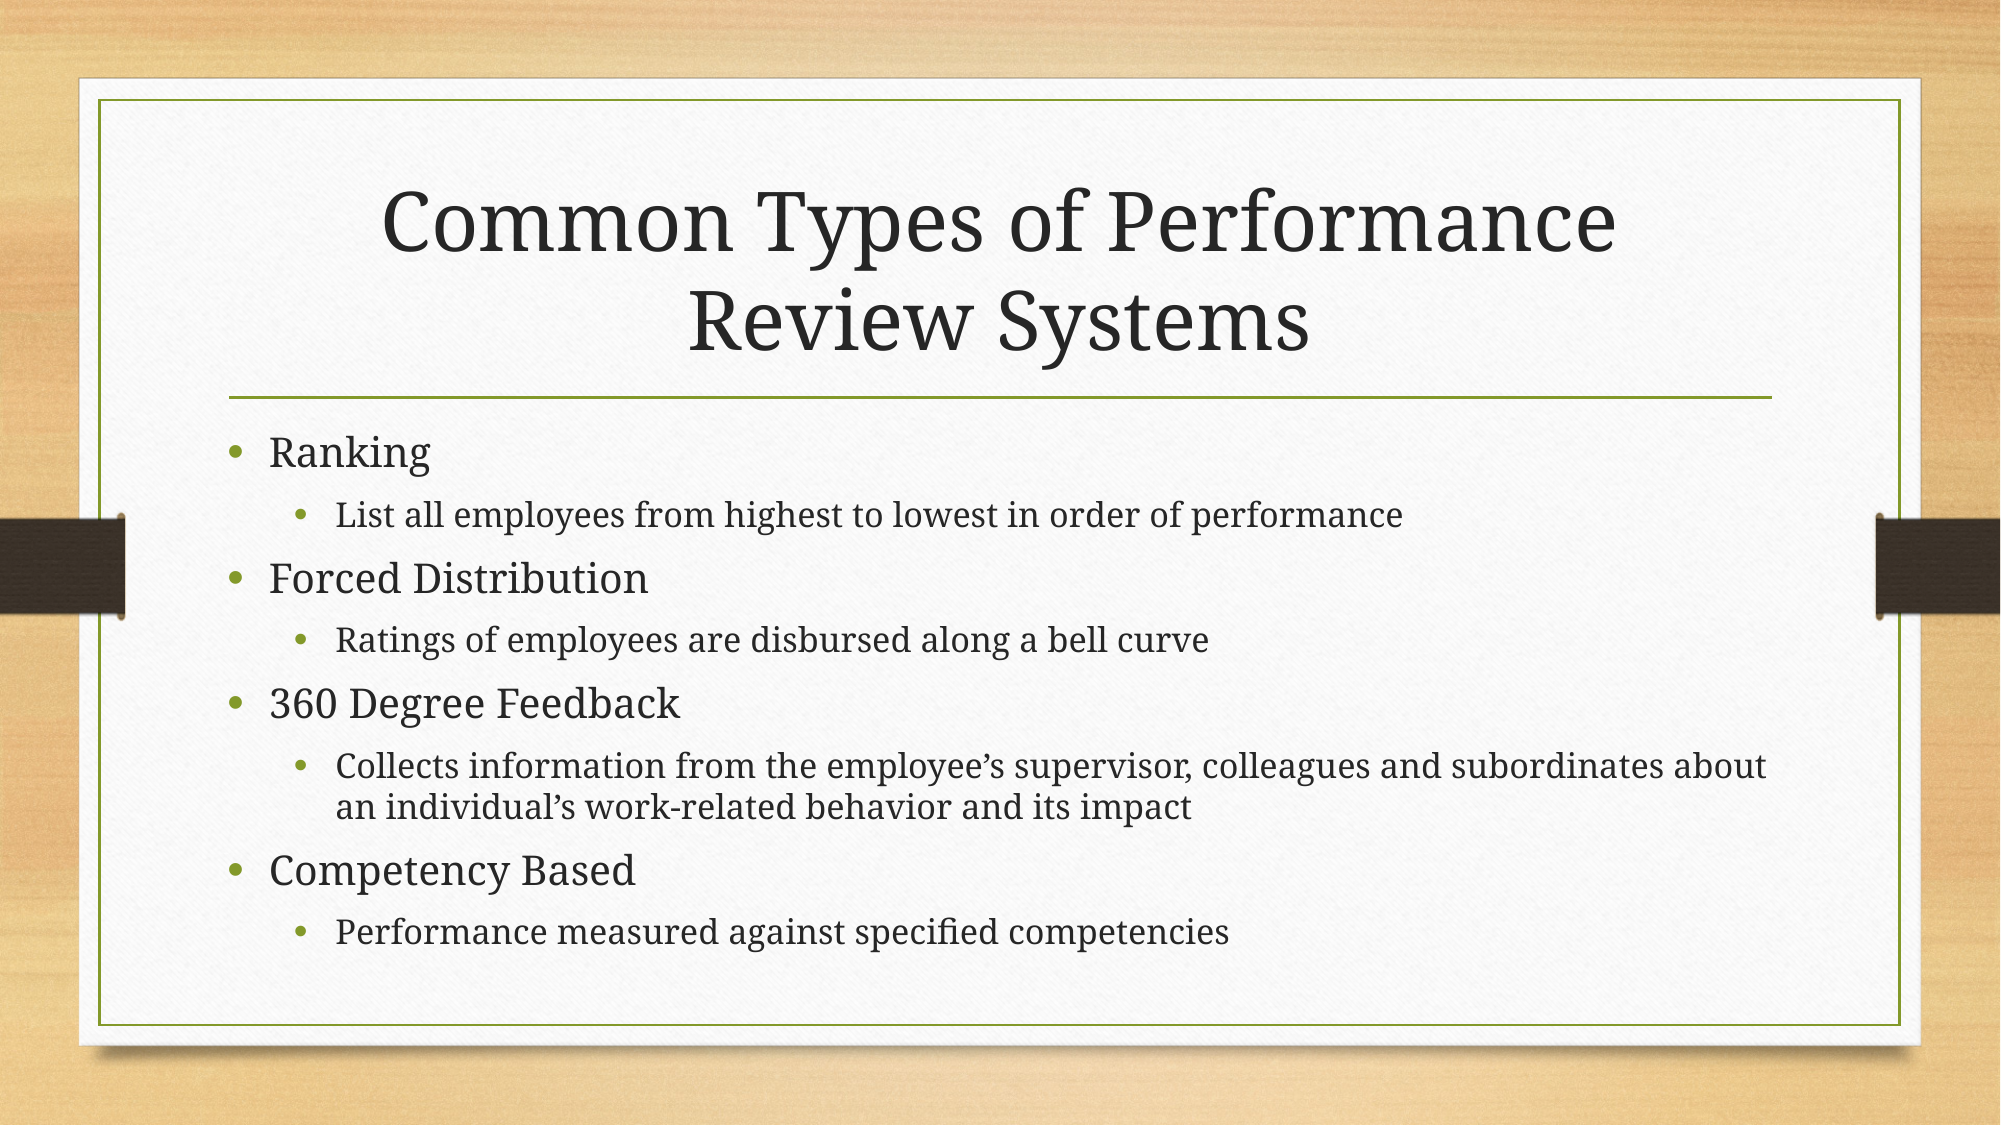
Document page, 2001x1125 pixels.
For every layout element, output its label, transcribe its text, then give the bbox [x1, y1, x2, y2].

list Ranking List all employees from highest to lowest in order of performance Forced Distribution Ratings of employees are disbursed along a bell curve 360 Degree Feedback Collects information from the employee’s supervisor, colleagues and subordinates about an individual’s work-related behavior and its impact Competency Based Performance measured against specified competencies [212, 419, 1788, 964]
picture [0, 0, 2001, 1125]
title Common Types of Performance Review Systems [212, 161, 1788, 375]
